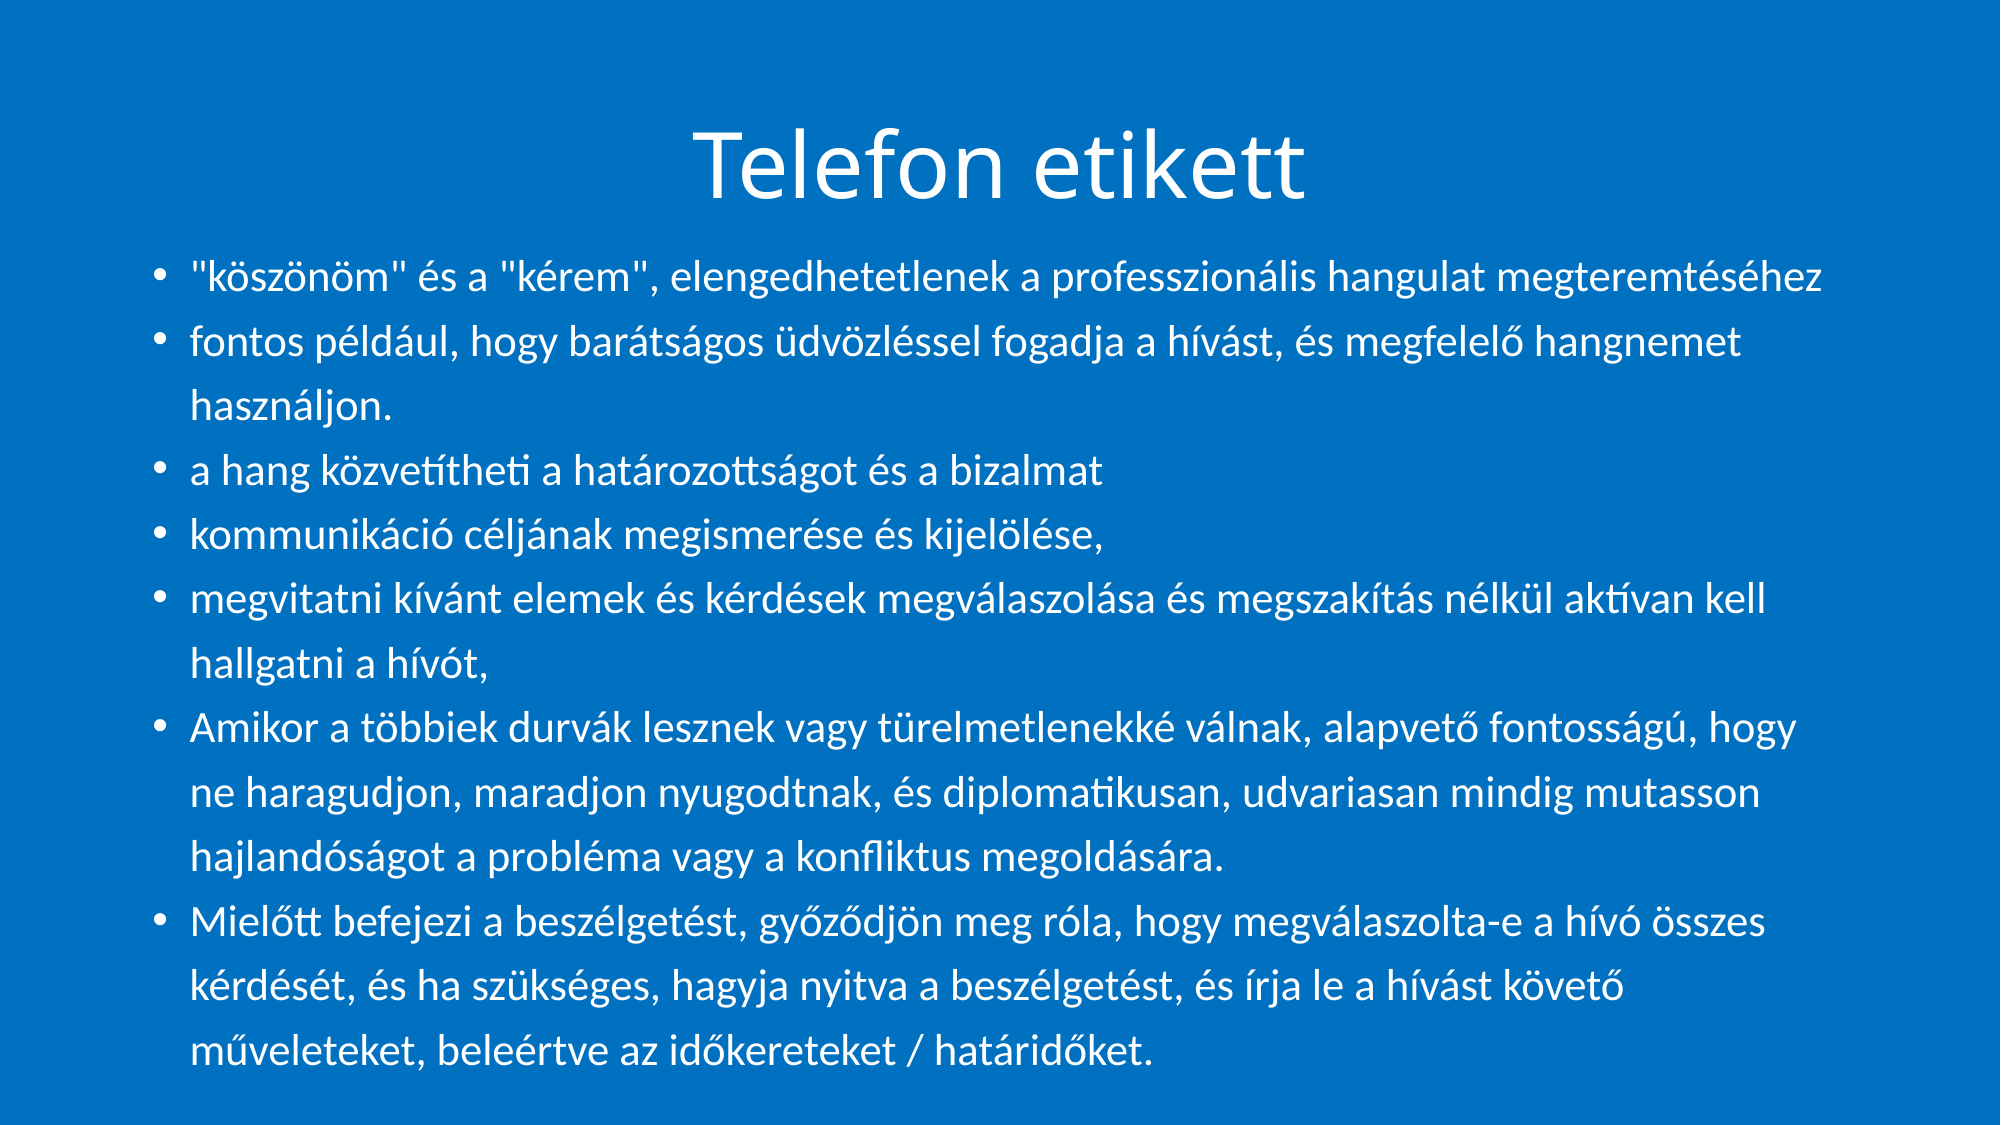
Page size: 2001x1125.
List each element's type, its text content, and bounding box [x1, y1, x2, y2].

title Telefon etikett [137, 59, 1863, 228]
list "köszönöm" és a "kérem", elengedhetetlenek a professzionális hangulat megteremtéséhez fontos például, hogy barátságos üdvözléssel fogadja a hívást, és megfelelő hangnemet használjon. a hang közvetítheti a határozottságot és a bizalmat kommunikáció céljának megismerése és kijelölése, megvitatni kívánt elemek és kérdések megválaszolása és megszakítás nélkül aktívan kell hallgatni a hívót, Amikor a többiek durvák lesznek vagy türelmetlenekké válnak, alapvető fontosságú, hogy ne haragudjon, maradjon nyugodtnak, és diplomatikusan, udvariasan mindig mutasson hajlandóságot a probléma vagy a konfliktus megoldására. Mielőtt befejezi a beszélgetést, győződjön meg róla, hogy megválaszolta-e a hívó összes kérdését, és ha szükséges, hagyja nyitva a beszélgetést, és írja le a hívást követő műveleteket, beleértve az időkereteket / határidőket. [137, 228, 1863, 1096]
